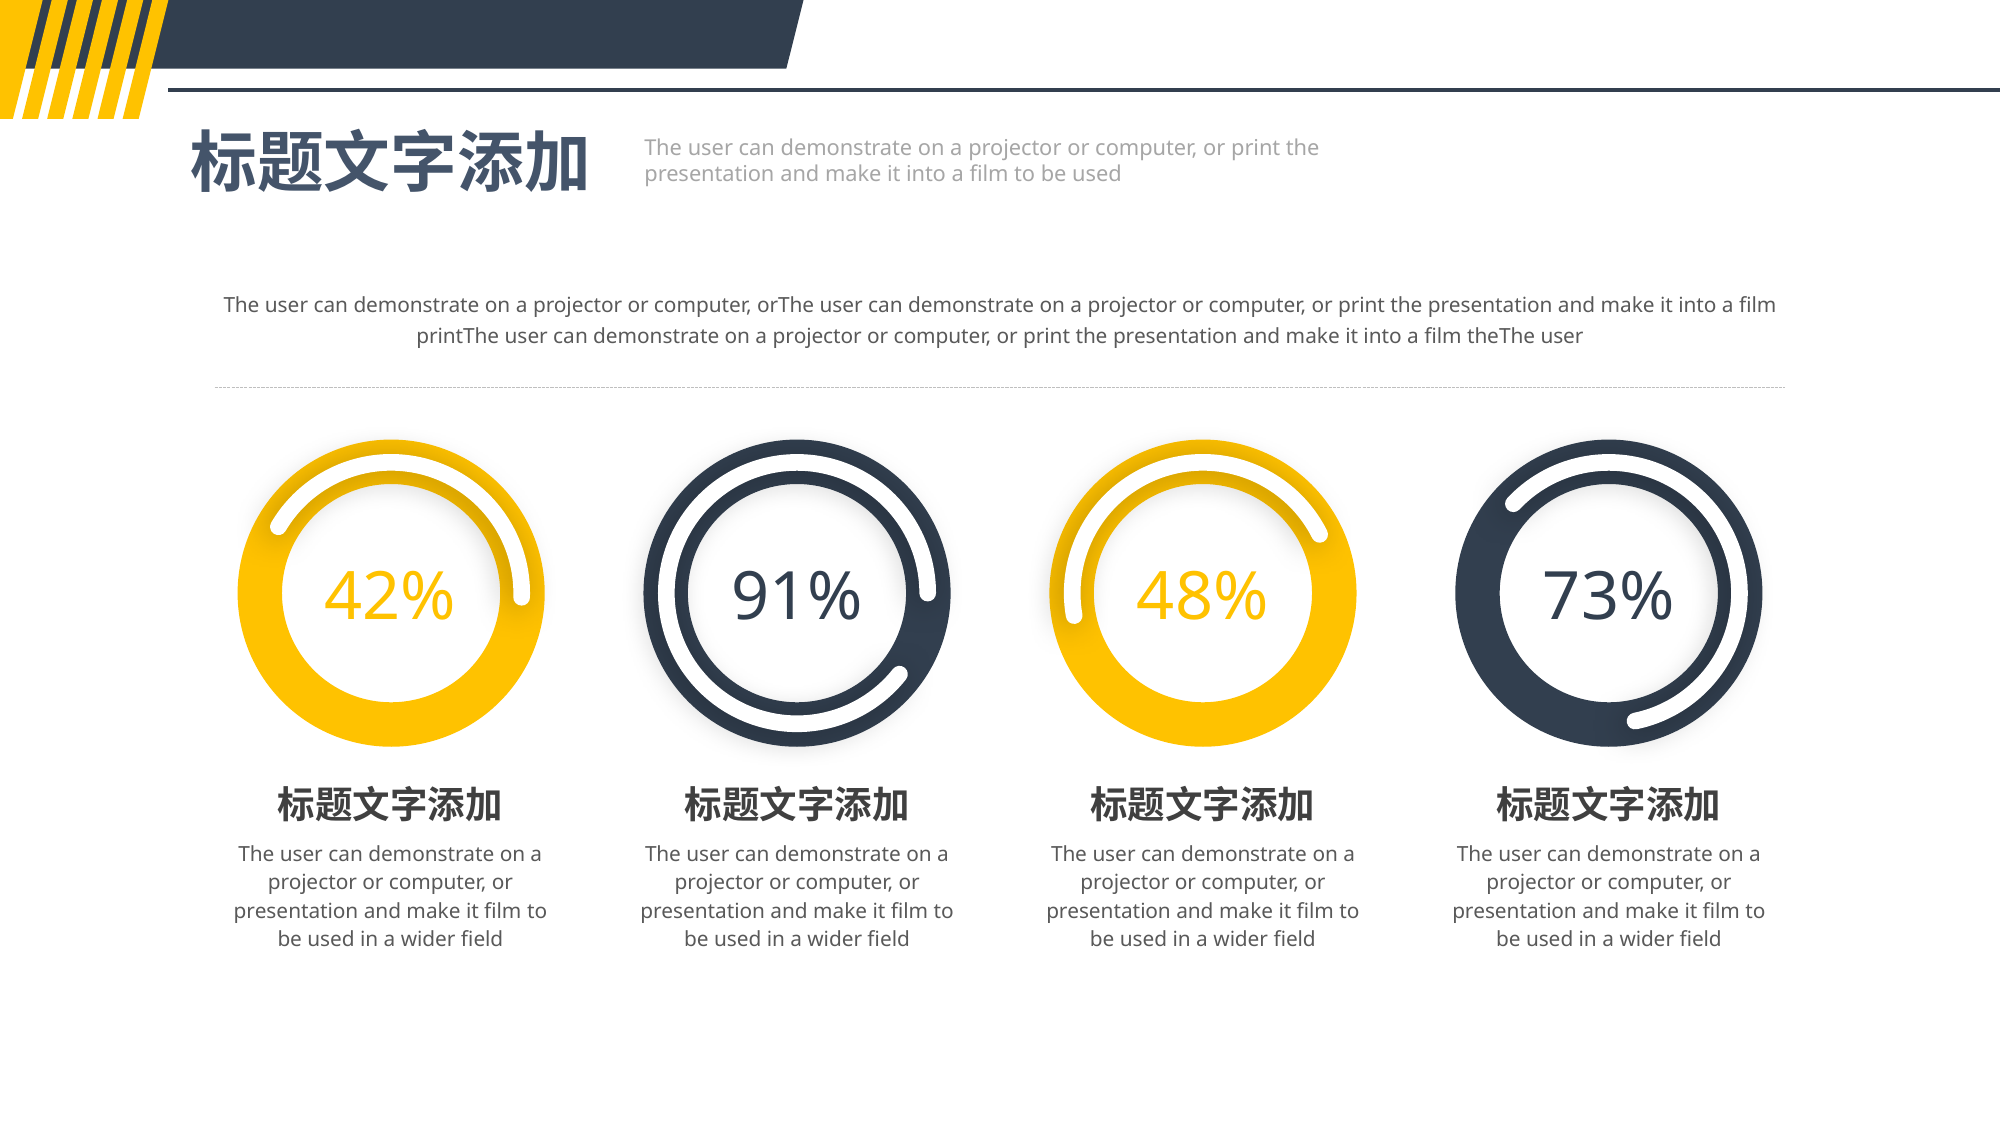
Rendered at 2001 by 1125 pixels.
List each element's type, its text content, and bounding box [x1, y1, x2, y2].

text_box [181, 277, 1819, 388]
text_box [643, 439, 951, 747]
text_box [237, 439, 545, 747]
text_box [215, 773, 566, 960]
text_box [621, 773, 973, 960]
text_box [169, 0, 805, 70]
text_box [1433, 773, 1784, 960]
text_box 标题文字添加 [175, 112, 606, 207]
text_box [1049, 439, 1357, 747]
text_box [1027, 773, 1378, 960]
text_box The user can demonstrate on a projector or computer, or print the presentation and make it into a film to be used [629, 125, 1463, 194]
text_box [1455, 439, 1763, 747]
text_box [0, 0, 169, 119]
